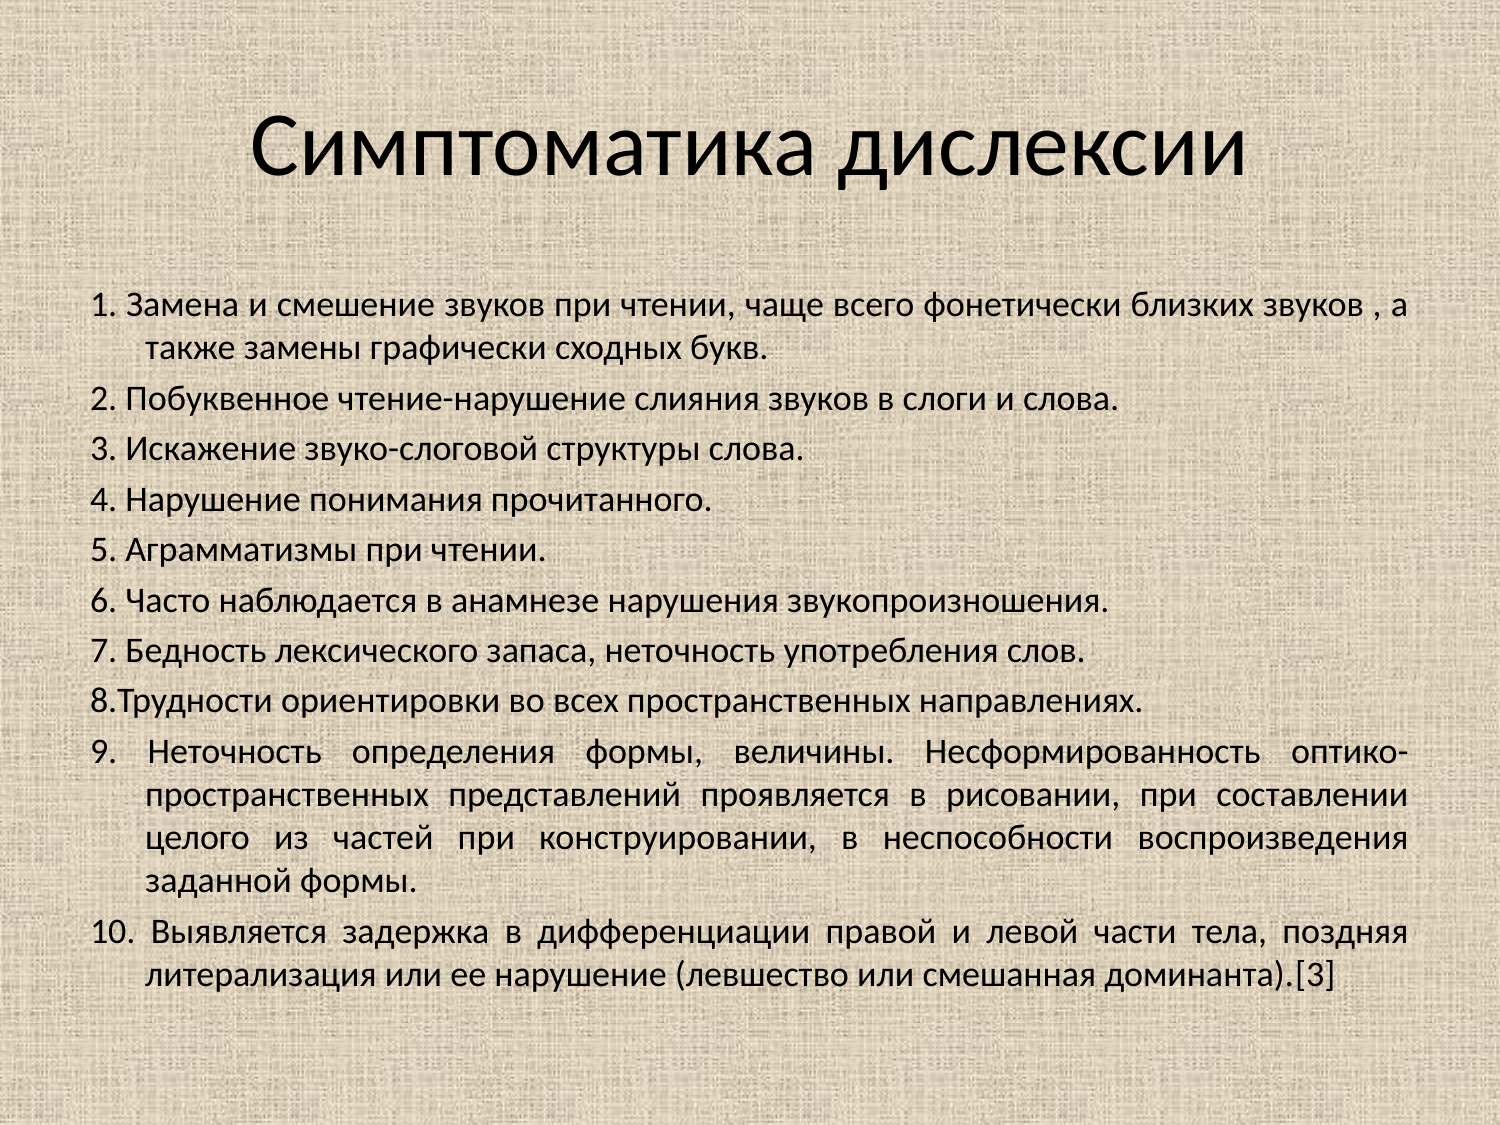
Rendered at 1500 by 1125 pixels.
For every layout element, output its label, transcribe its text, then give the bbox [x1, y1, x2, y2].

title Симптоматика дислексии [75, 45, 1425, 222]
list 1. Замена и смешение звуков при чтении, чаще всего фонетически близких звуков , а также замены графически сходных букв. 2. Побуквенное чтение-нарушение слияния звуков в слоги и слова. 3. Искажение звуко-слоговой структуры слова. 4. Нарушение понимания прочитанного. 5. Аграмматизмы при чтении. 6. Часто наблюдается в анамнезе нарушения звукопроизношения. 7. Бедность лексического запаса, неточность употребления слов. 8.Трудности ориентировки во всех пространственных направлениях. 9. Неточность определения формы, величины. Несформированность оптико-пространственных представлений проявляется в рисовании, при составлении целого из частей при конструировании, в неспособности воспроизведения заданной формы. 10. Выявляется задержка в дифференциации правой и левой части тела, поздняя литерализация или ее нарушение (левшество или смешанная доминанта).[3] [75, 222, 1425, 1005]
picture [0, 0, 1500, 1125]
